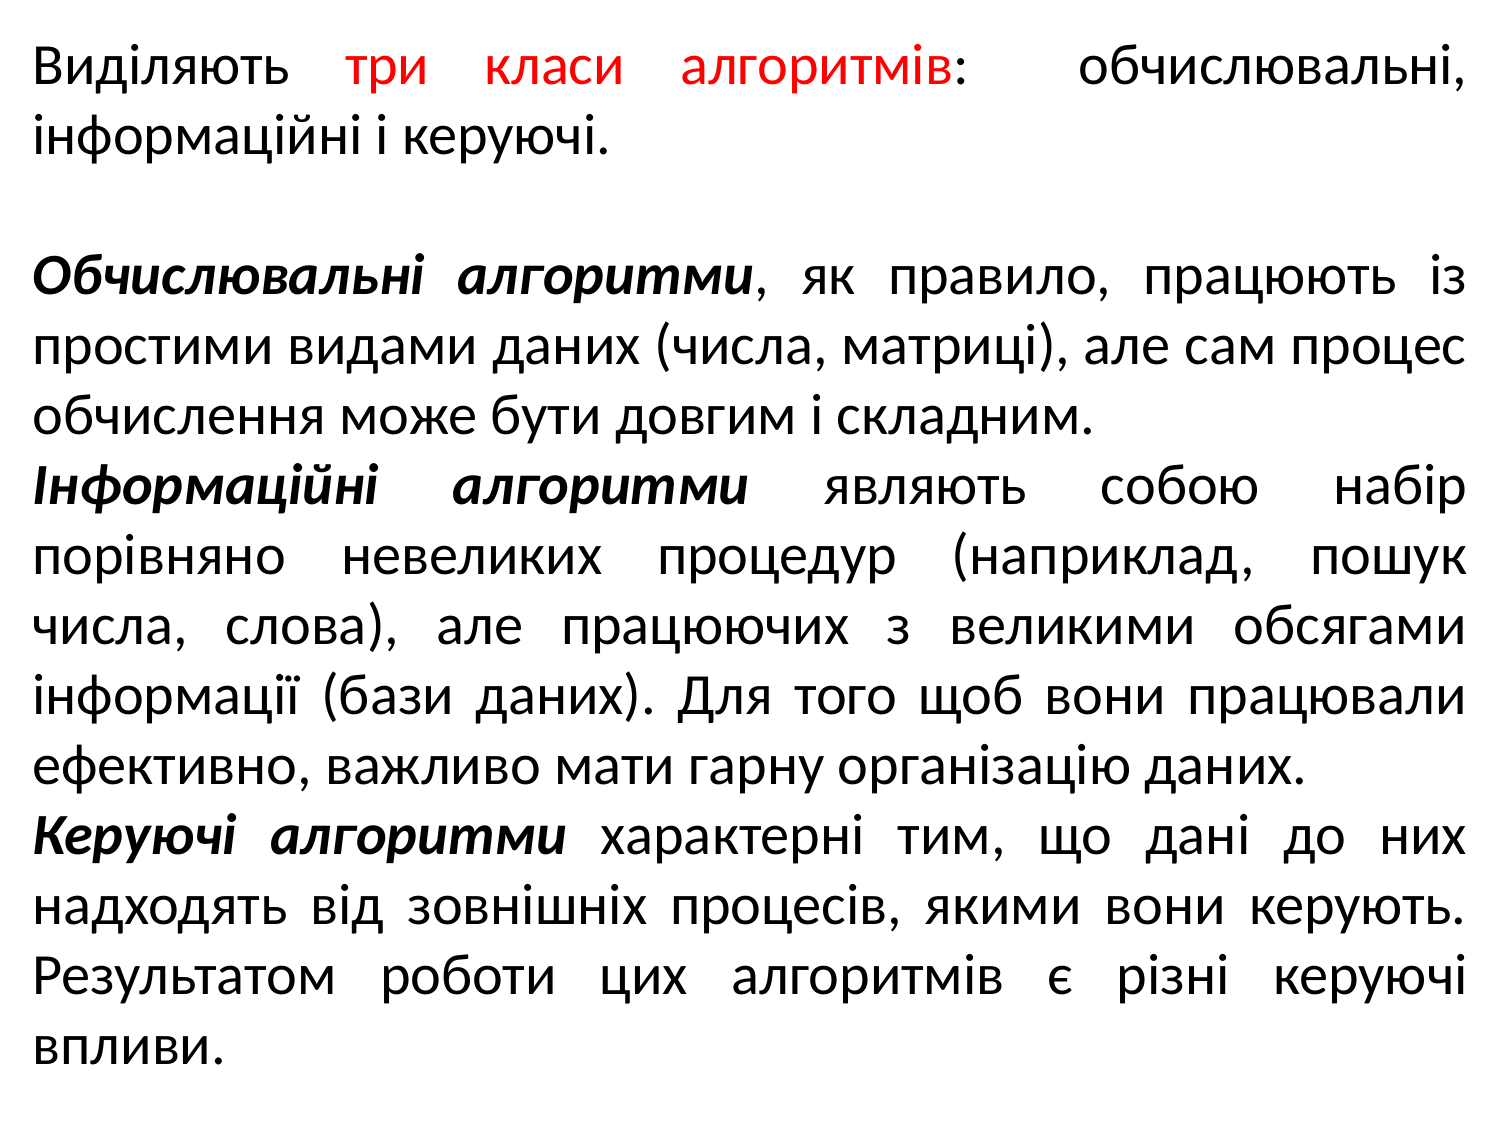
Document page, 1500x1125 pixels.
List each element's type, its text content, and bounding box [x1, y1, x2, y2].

text_box Виділяють три класи алгоритмів: обчислювальні, інформаційні і керуючі. Обчислювальні алгоритми, як правило, працюють із простими видами даних (числа, матриці), але сам процес обчислення може бути довгим і складним. Інформаційні алгоритми являють собою набір порівняно невеликих процедур (наприклад, пошук числа, слова), але працюючих з великими обсягами інформації (бази даних). Для того щоб вони працювали ефективно, важливо мати гарну організацію даних. Керуючі алгоритми характерні тим, що дані до них надходять від зовнішніх процесів, якими вони керують. Результатом роботи цих алгоритмів є різні керуючі впливи. [17, 19, 1483, 1084]
